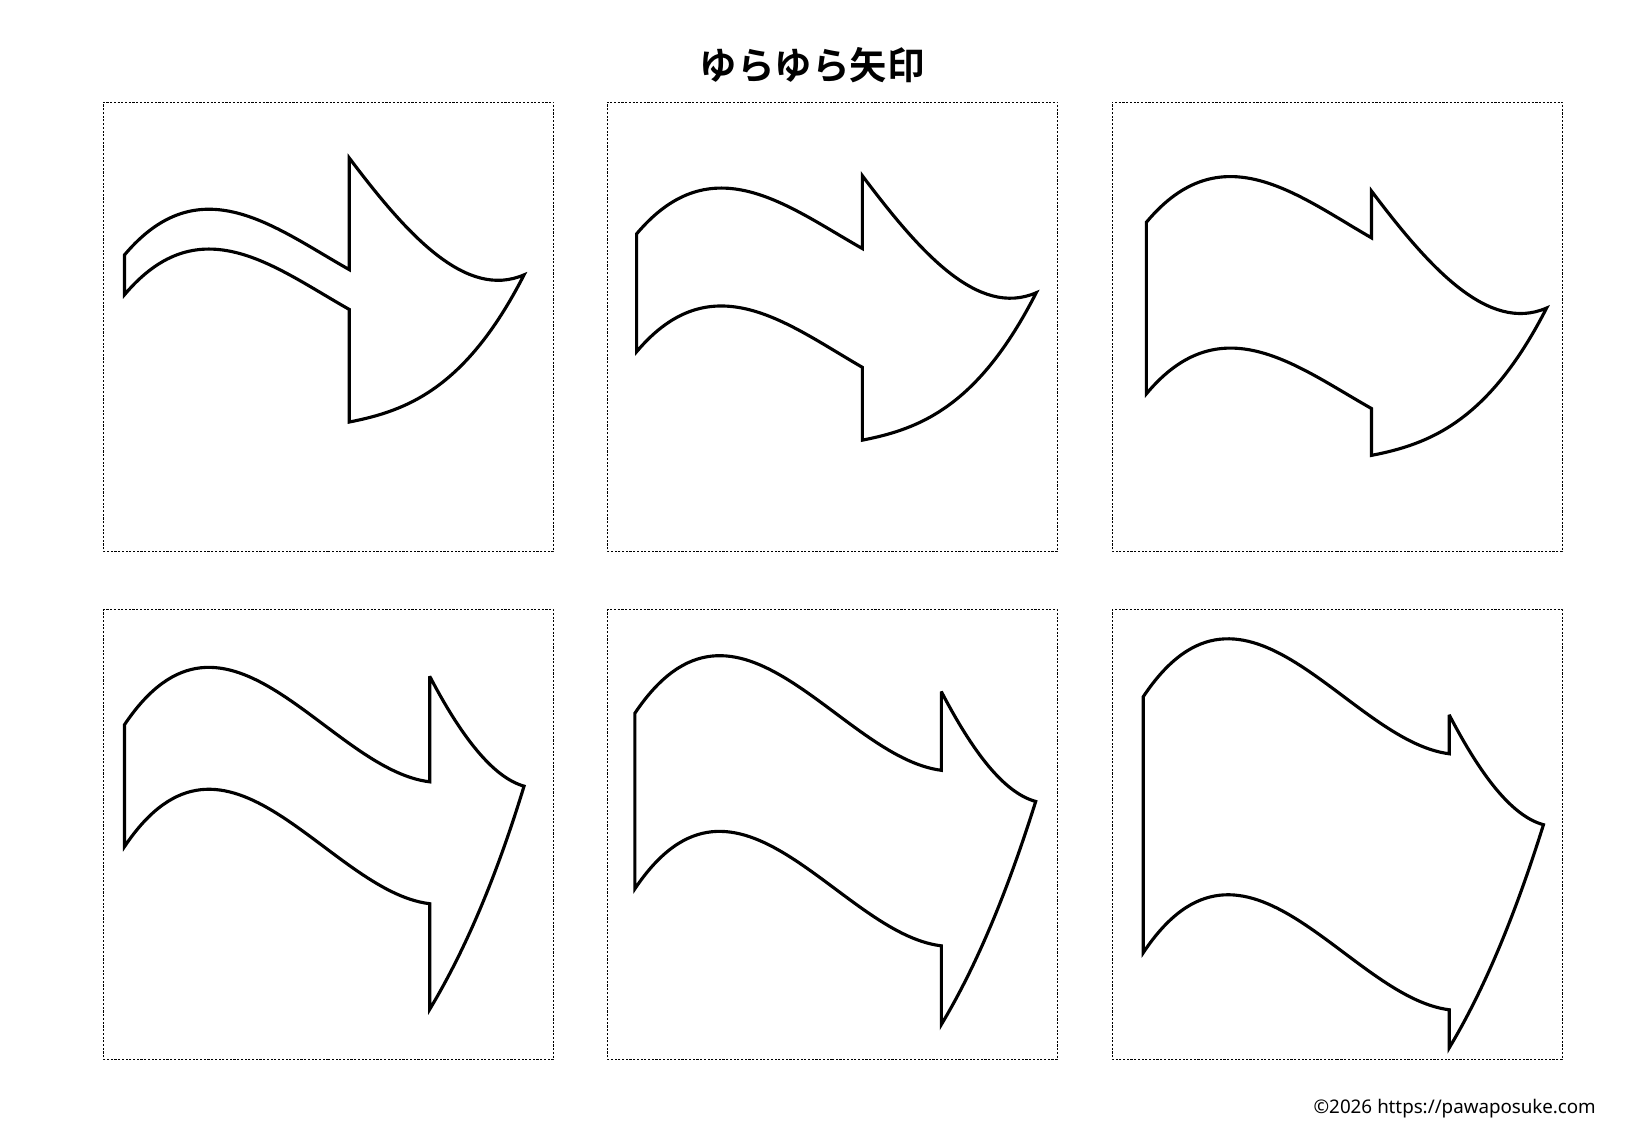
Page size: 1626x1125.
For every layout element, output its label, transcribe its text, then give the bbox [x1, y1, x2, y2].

text_box [634, 655, 1036, 1025]
text_box [1146, 176, 1547, 456]
text_box [124, 667, 525, 1010]
text_box [124, 158, 525, 423]
text_box ゆらゆら矢印 [685, 34, 940, 95]
text_box [636, 175, 1037, 441]
text_box [1143, 638, 1544, 1048]
